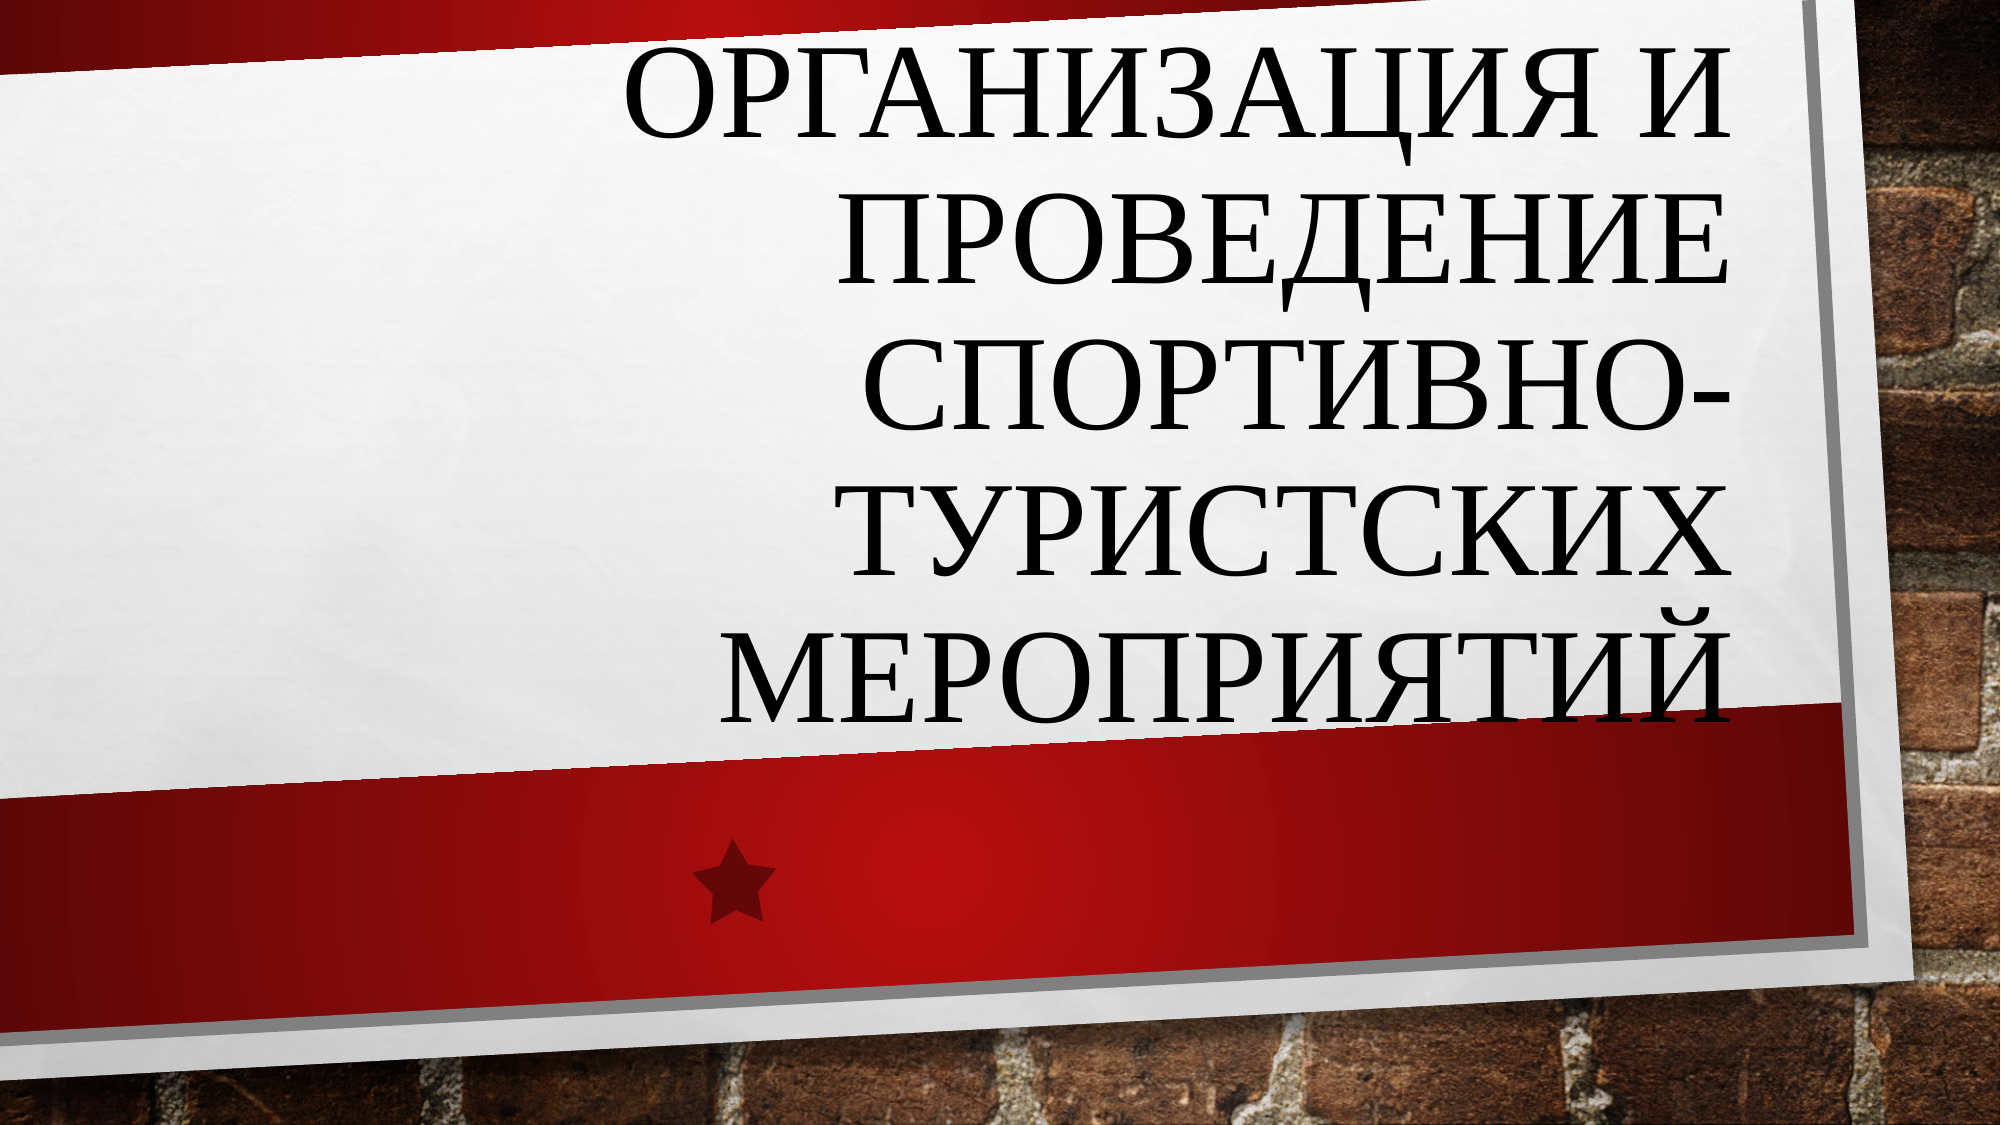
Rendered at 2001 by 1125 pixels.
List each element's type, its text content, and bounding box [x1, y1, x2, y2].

title ОРГАНИЗАЦИЯ И ПРОВЕДЕНИЕ СПОРТИВНО-ТУРИСТСКИХ МЕРОПРИЯТИЙ [249, 275, 1750, 759]
picture [0, 0, 2000, 1125]
